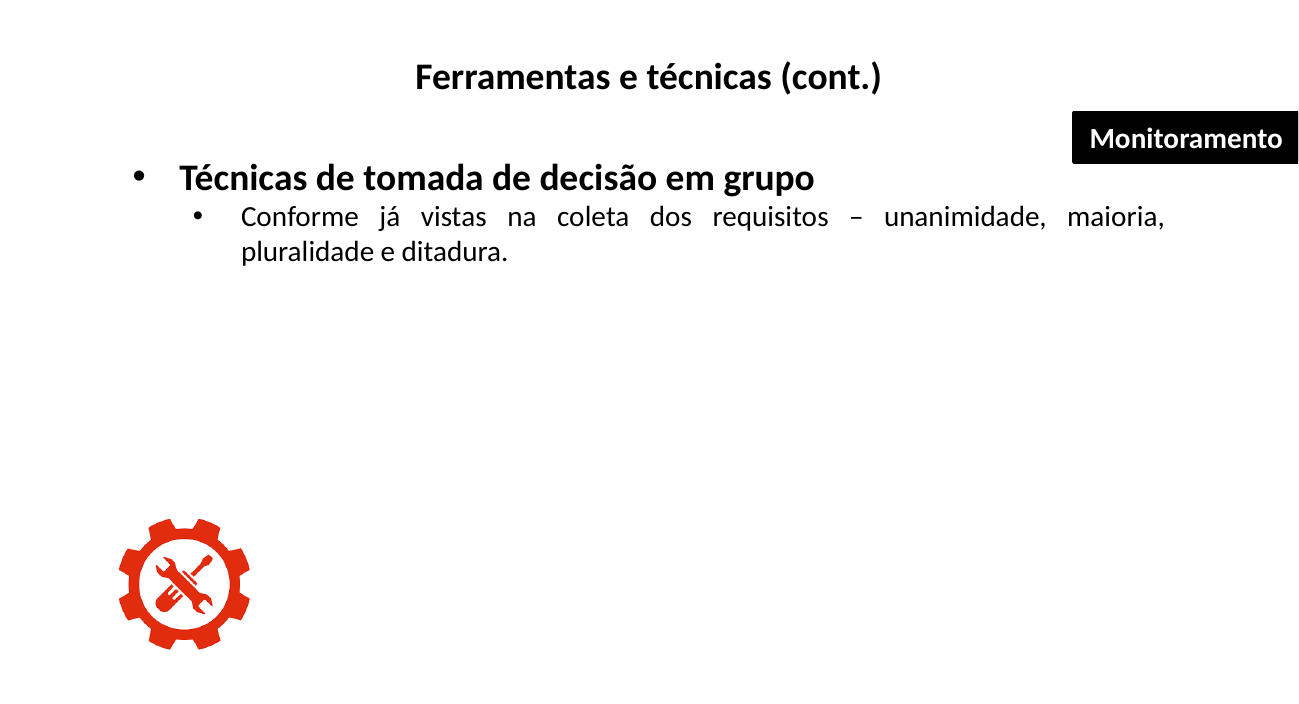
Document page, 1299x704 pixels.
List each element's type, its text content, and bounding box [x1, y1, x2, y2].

picture [117, 517, 251, 651]
text_box Ferramentas e técnicas (cont.) [0, 44, 1299, 106]
text_box Monitoramento [1074, 112, 1299, 162]
text_box Técnicas de tomada de decisão em grupo Conforme já vistas na coleta dos requisitos – unanimidade, maioria, pluralidade e ditadura. [117, 145, 1181, 277]
